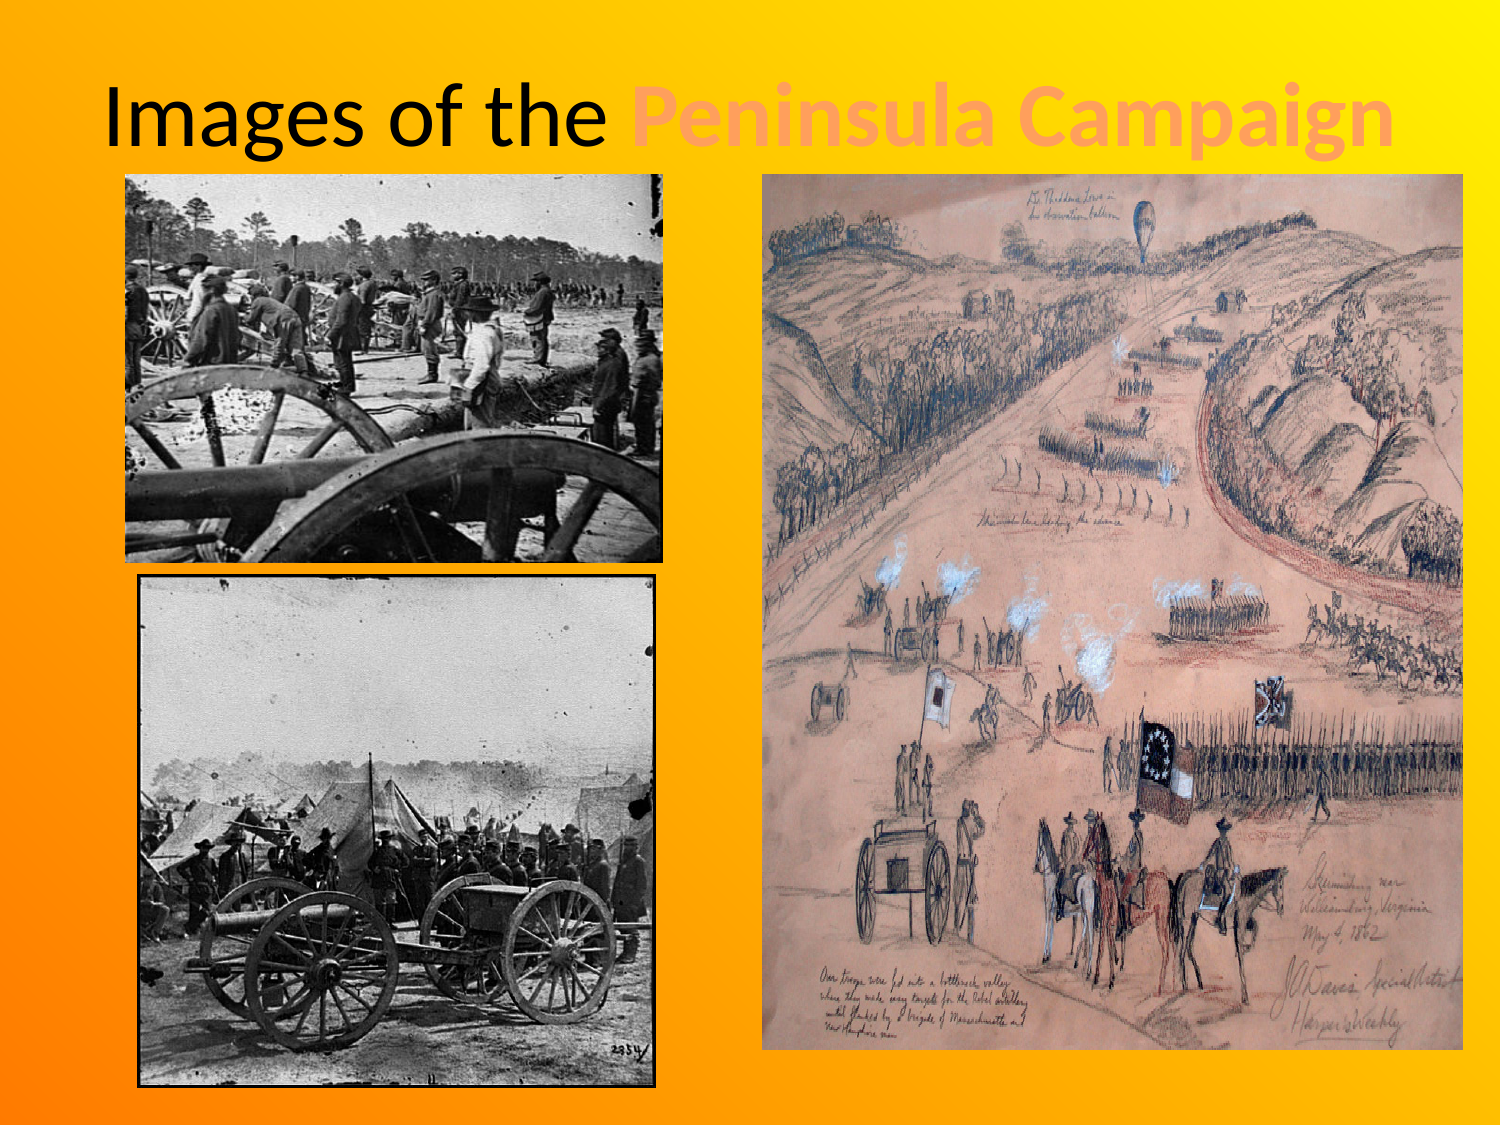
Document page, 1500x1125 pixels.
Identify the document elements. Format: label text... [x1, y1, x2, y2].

picture [762, 174, 1463, 1051]
title Images of the Peninsula Campaign [75, 45, 1425, 175]
picture [124, 174, 663, 563]
picture [137, 574, 656, 1088]
